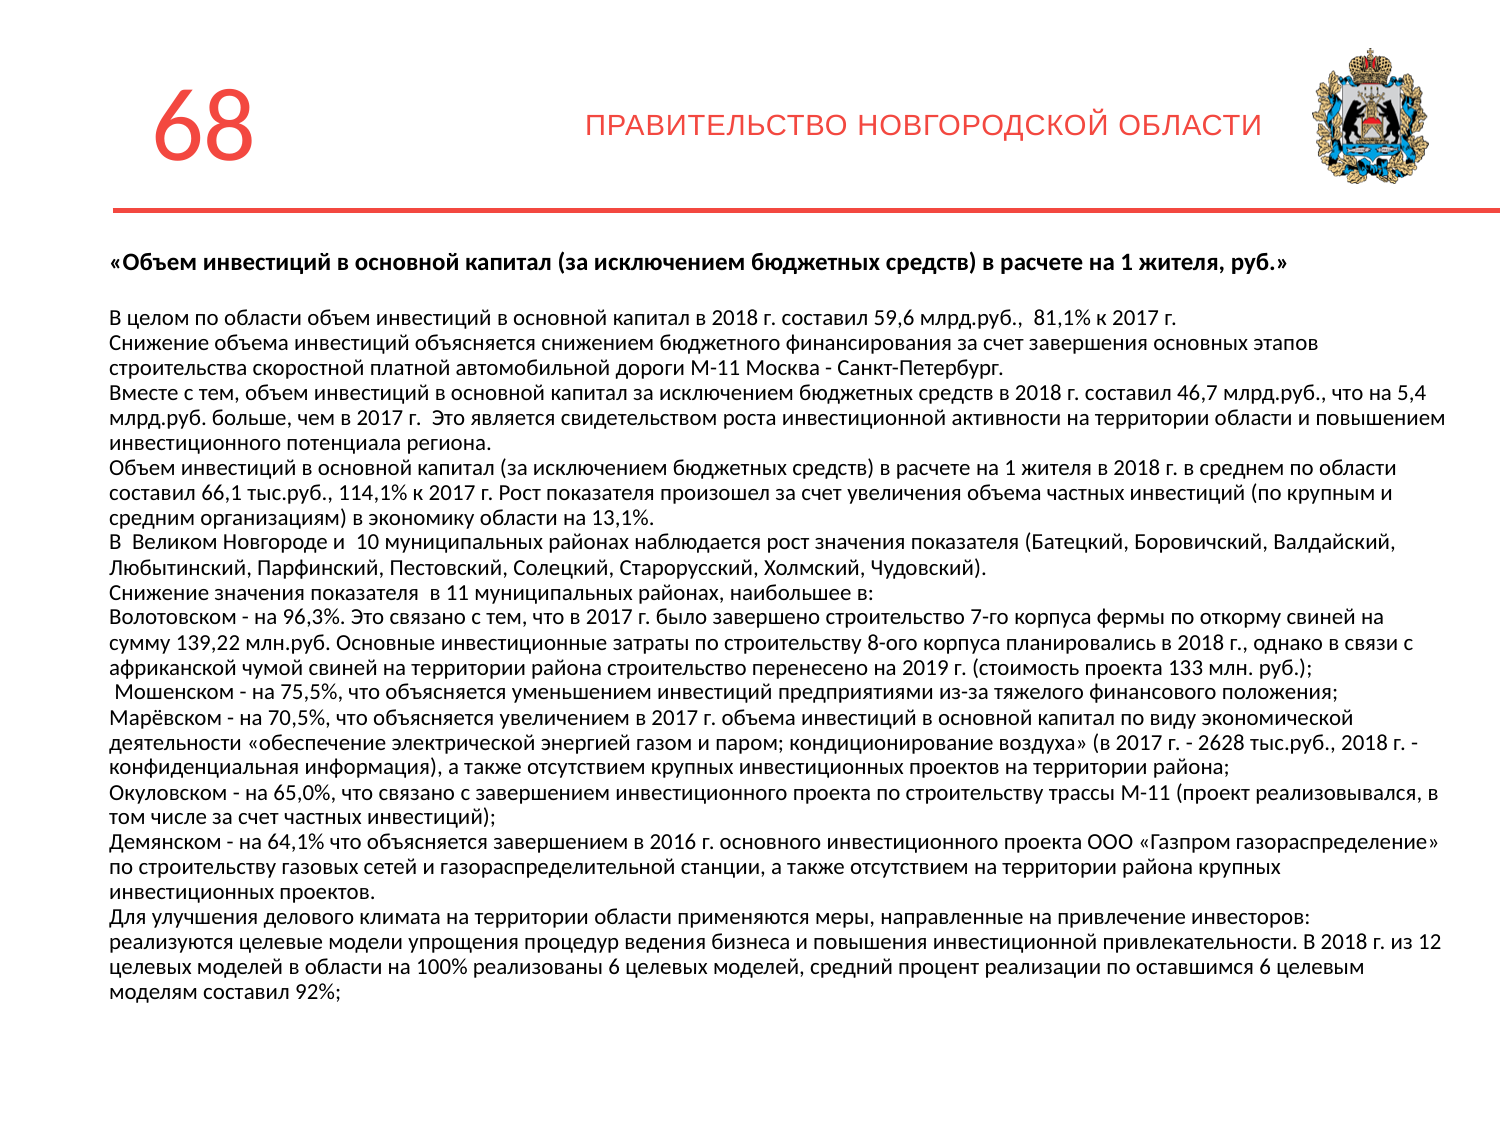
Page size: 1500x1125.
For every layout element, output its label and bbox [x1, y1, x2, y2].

picture [1311, 48, 1429, 184]
text_box [570, 102, 1311, 147]
text_box [136, 48, 272, 189]
text_box [94, 237, 1467, 1042]
